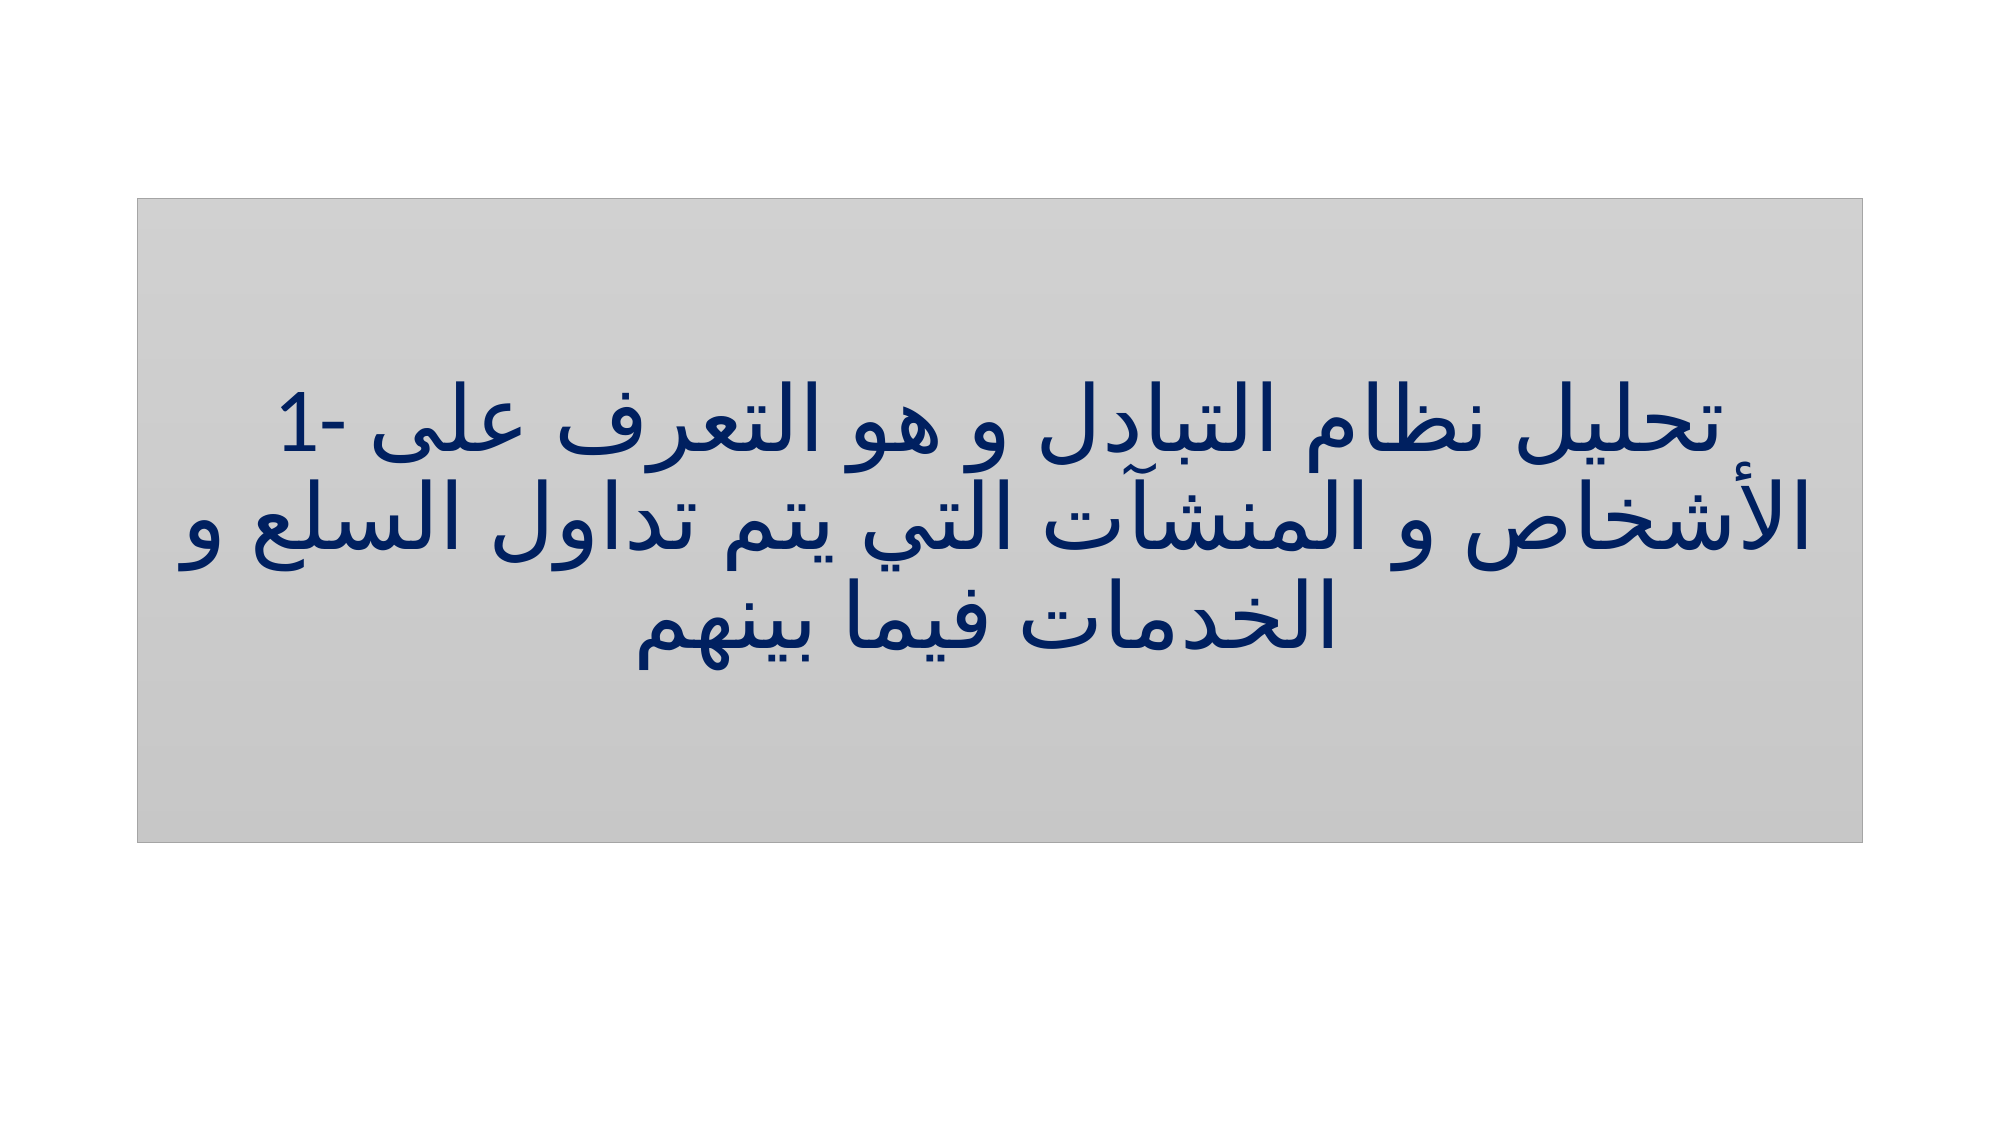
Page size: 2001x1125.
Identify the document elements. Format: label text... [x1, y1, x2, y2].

title 1- تحليل نظام التبادل و هو التعرف على الأشخاص و المنشآت التي يتم تداول السلع و الخدمات فيما بينهم [137, 198, 1863, 843]
